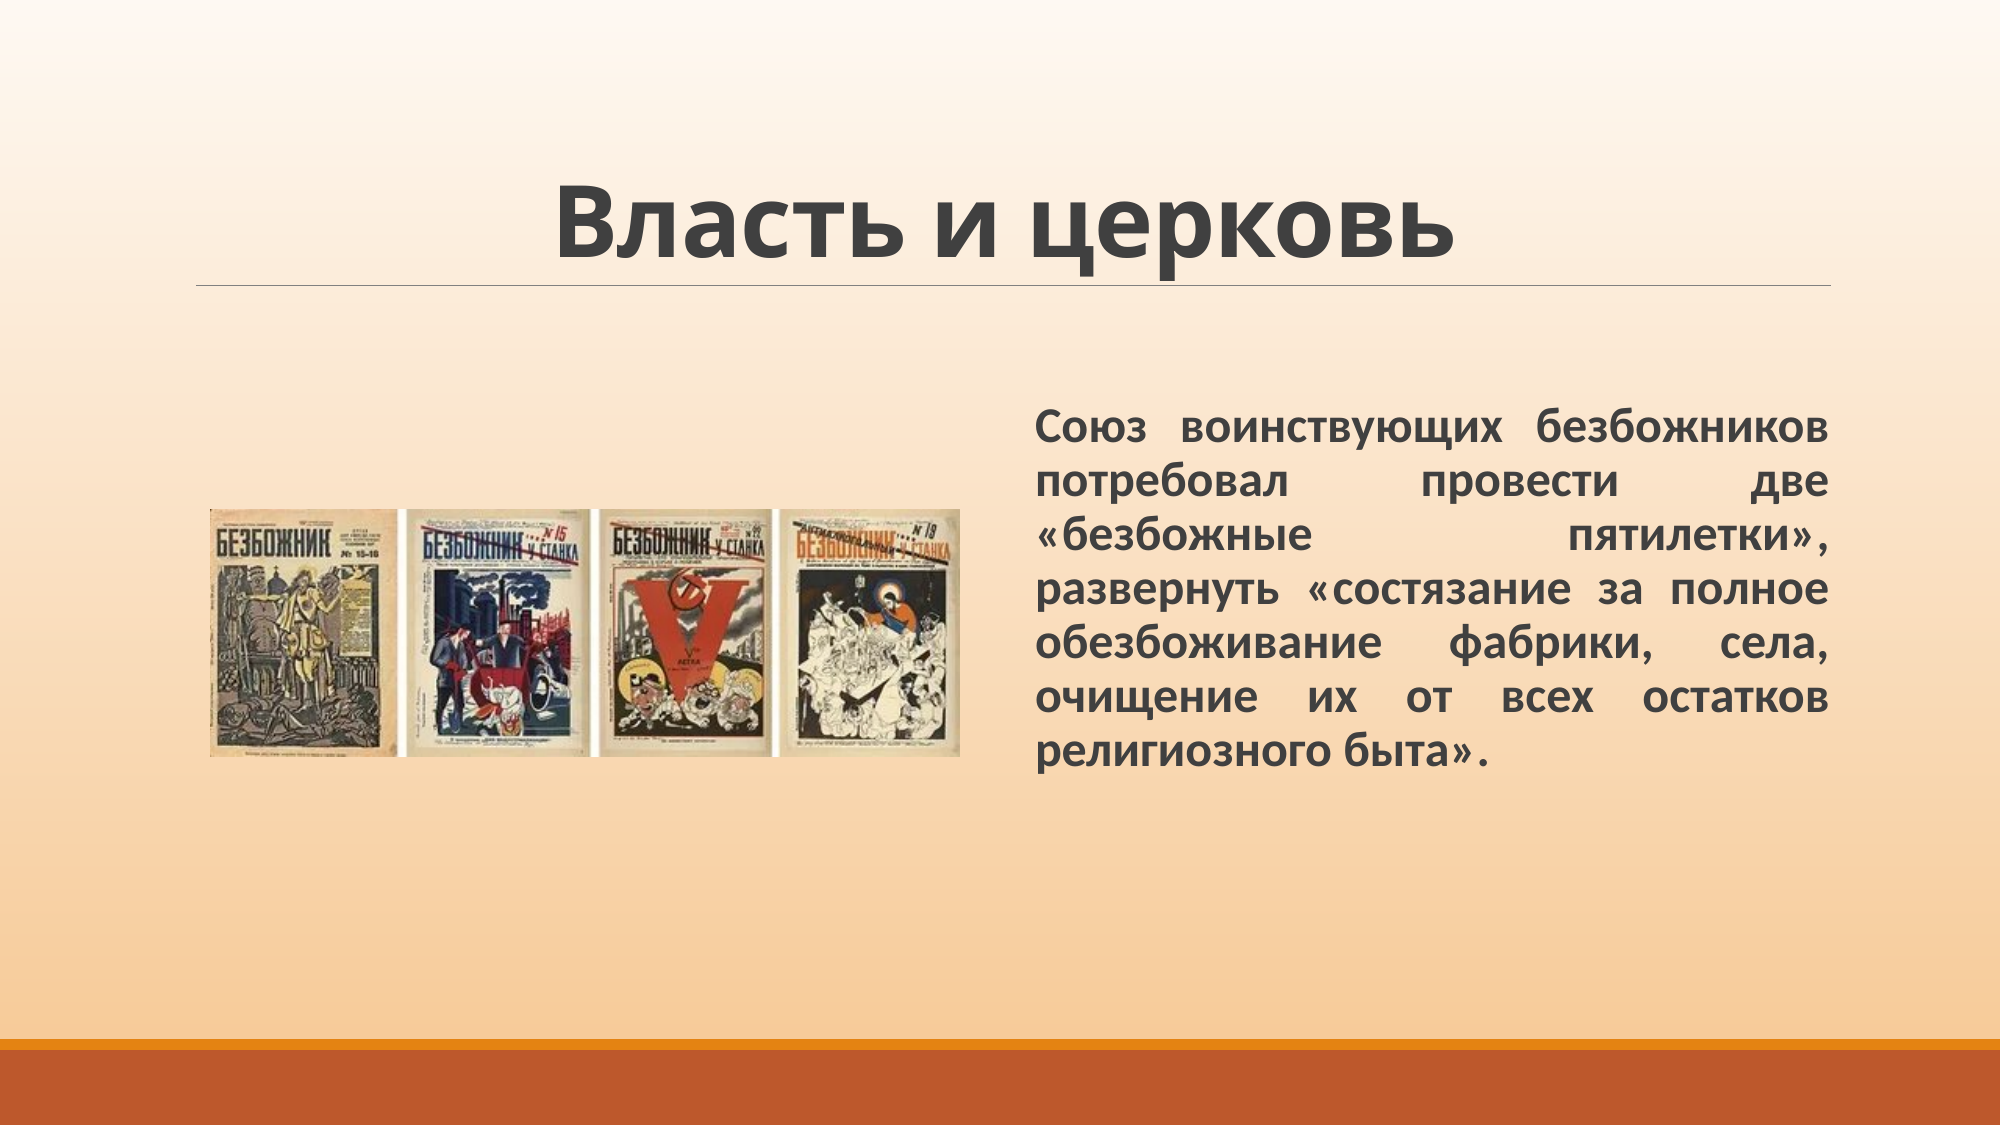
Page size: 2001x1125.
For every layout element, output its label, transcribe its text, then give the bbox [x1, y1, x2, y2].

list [209, 508, 961, 757]
list Союз воинствующих безбожников потребовал провести две «безбожные пятилетки», развернуть «состязание за полное обезбоживание фабрики, села, очищение их от всех остатков религиозного быта». [1020, 302, 1830, 963]
title Власть и церковь [180, 47, 1830, 285]
